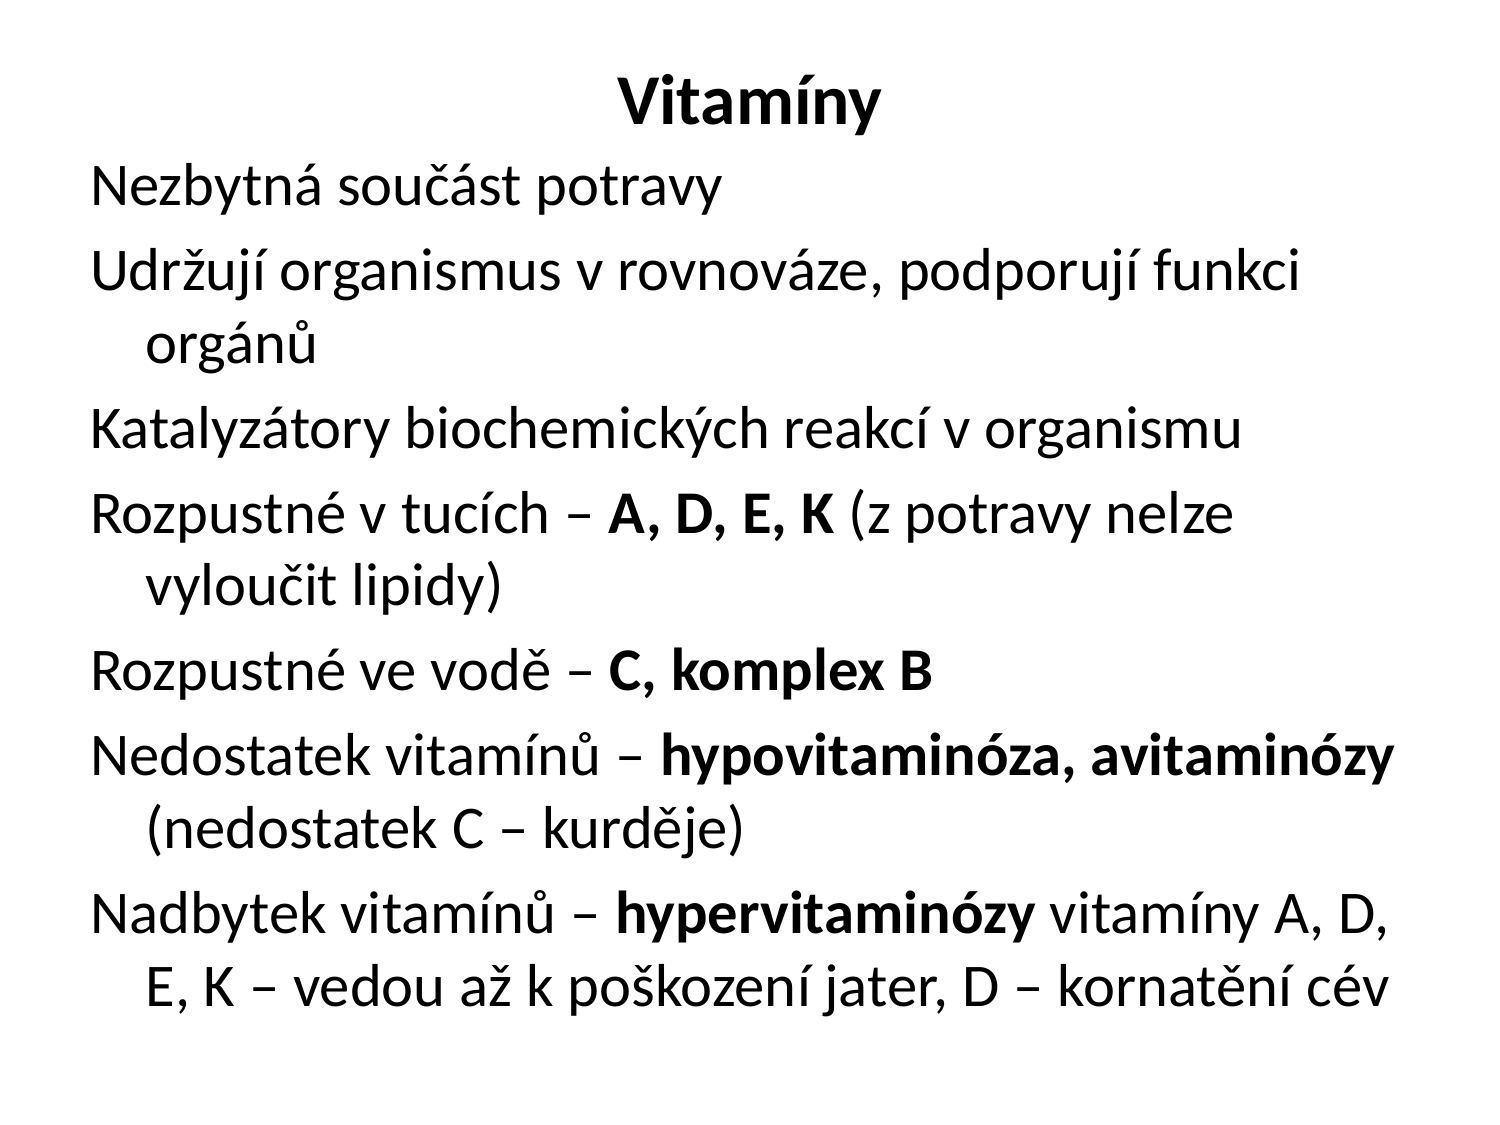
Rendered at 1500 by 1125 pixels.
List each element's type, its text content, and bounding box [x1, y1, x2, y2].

title Vitamíny [75, 45, 1425, 137]
list Nezbytná součást potravy Udržují organismus v rovnováze, podporují funkci orgánů Katalyzátory biochemických reakcí v organismu Rozpustné v tucích – A, D, E, K (z potravy nelze vyloučit lipidy) Rozpustné ve vodě – C, komplex B Nedostatek vitamínů – hypovitaminóza, avitaminózy (nedostatek C – kurděje) Nadbytek vitamínů – hypervitaminózy vitamíny A, D, E, K – vedou až k poškození jater, D – kornatění cév [75, 137, 1425, 1083]
